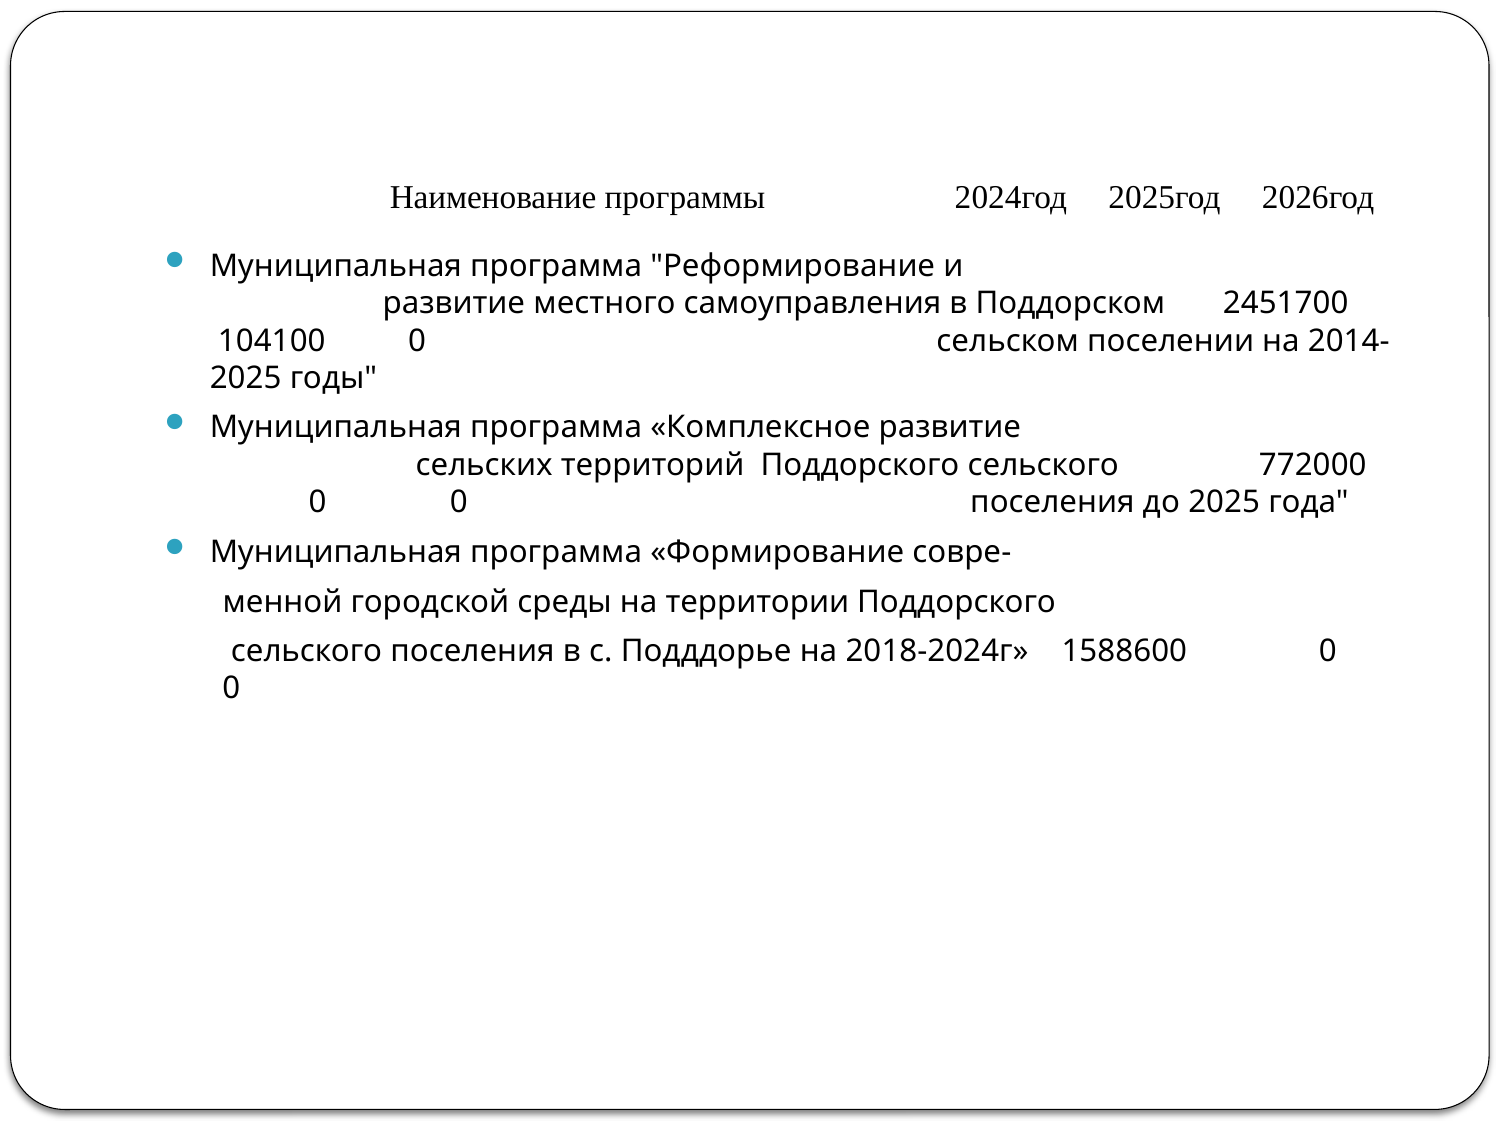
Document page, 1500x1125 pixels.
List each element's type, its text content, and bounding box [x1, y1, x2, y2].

list Муниципальная программа "Реформирование и развитие местного самоуправления в Поддорском 2451700 104100 0 сельском поселении на 2014-2025 годы" Муниципальная программа «Комплексное развитие сельских территорий Поддорского сельского 772000 0 0 поселения до 2025 года" Муниципальная программа «Формирование совре- менной городской среды на территории Поддорского сельского поселения в с. Подддорье на 2018-2024г» 1588600 0 0 [150, 237, 1425, 988]
title Наименование программы 2024год 2025год 2026год [135, 42, 1411, 231]
